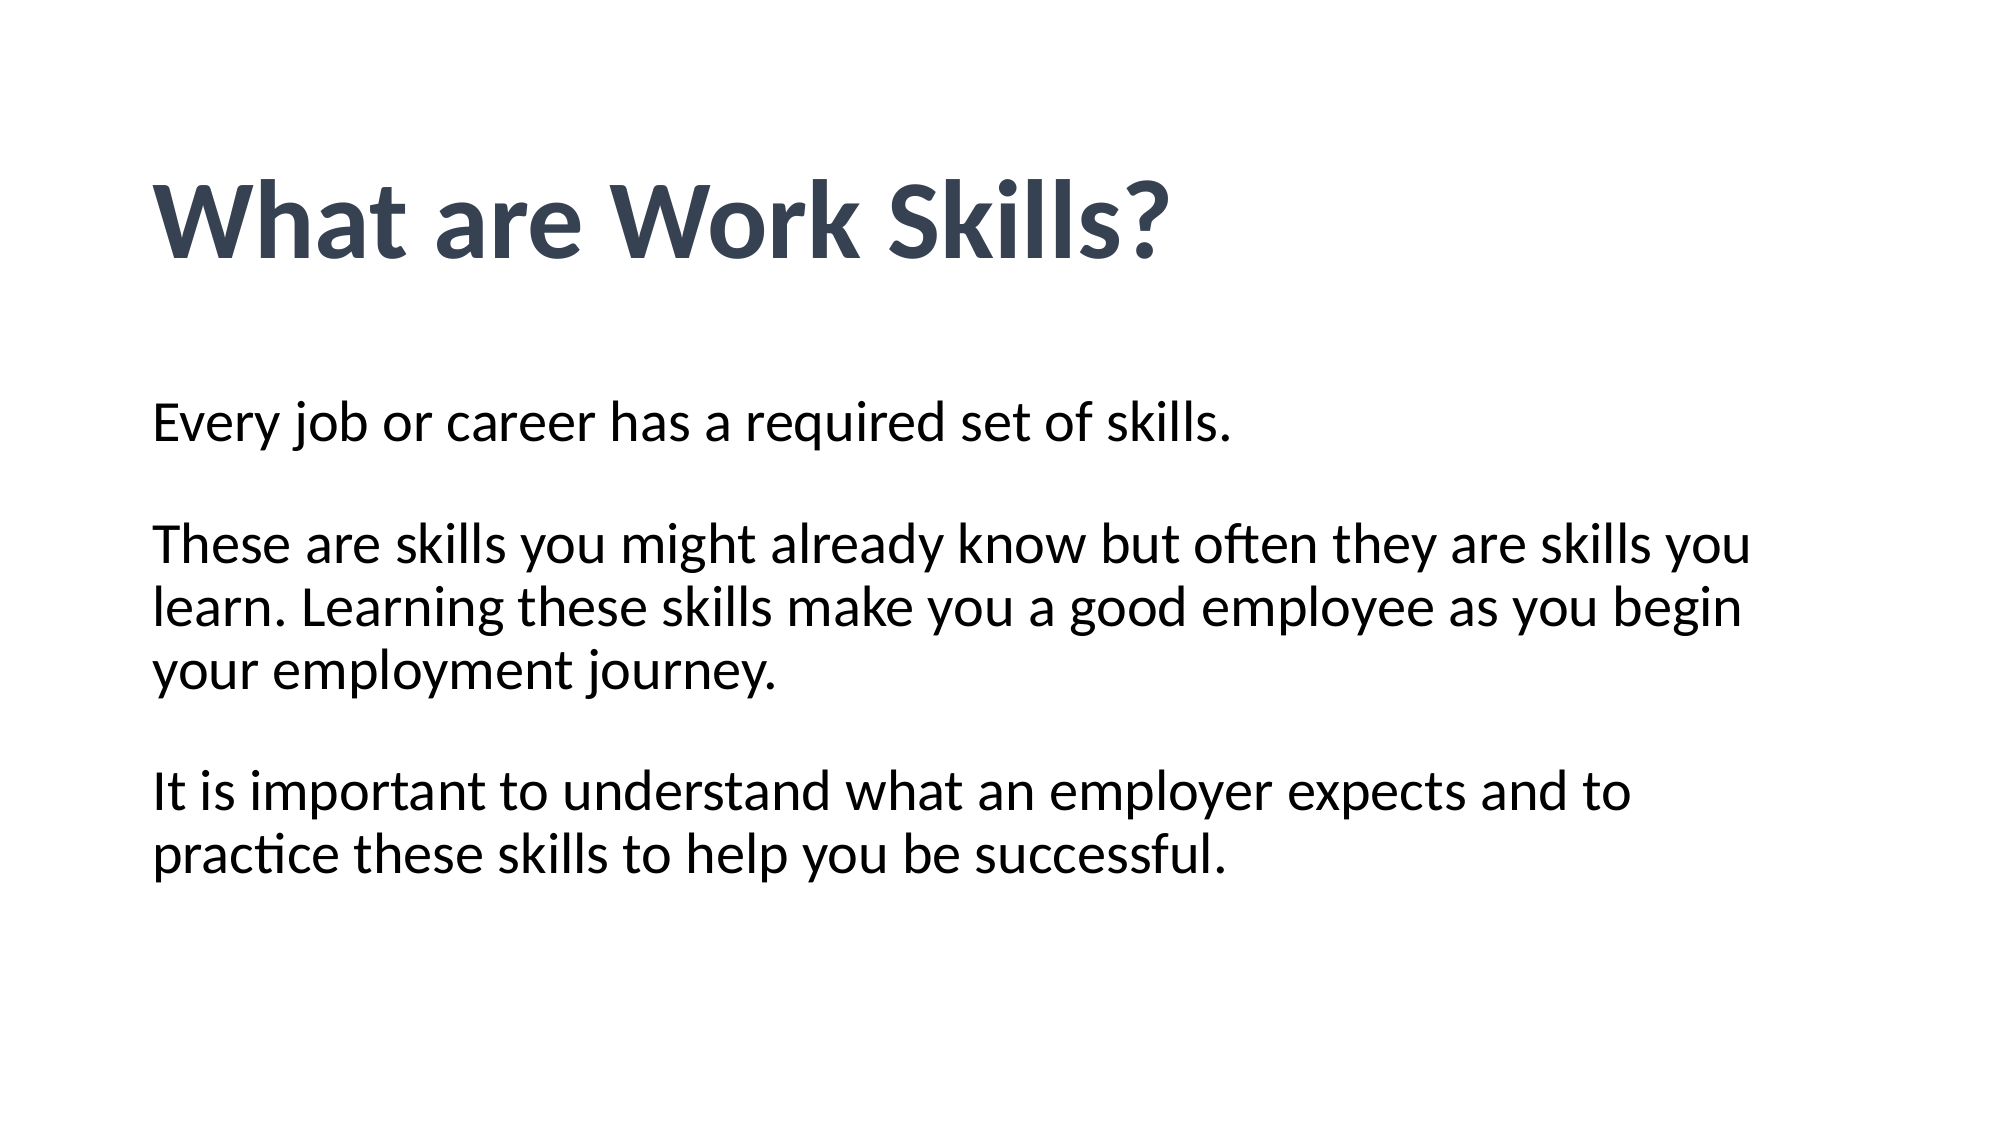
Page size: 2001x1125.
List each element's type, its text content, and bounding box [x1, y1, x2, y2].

title What are Work Skills? [137, 113, 1863, 332]
list Every job or career has a required set of skills. These are skills you might already know but often they are skills you learn. Learning these skills make you a good employee as you begin your employment journey. It is important to understand what an employer expects and to practice these skills to help you be successful. [137, 384, 1772, 1098]
